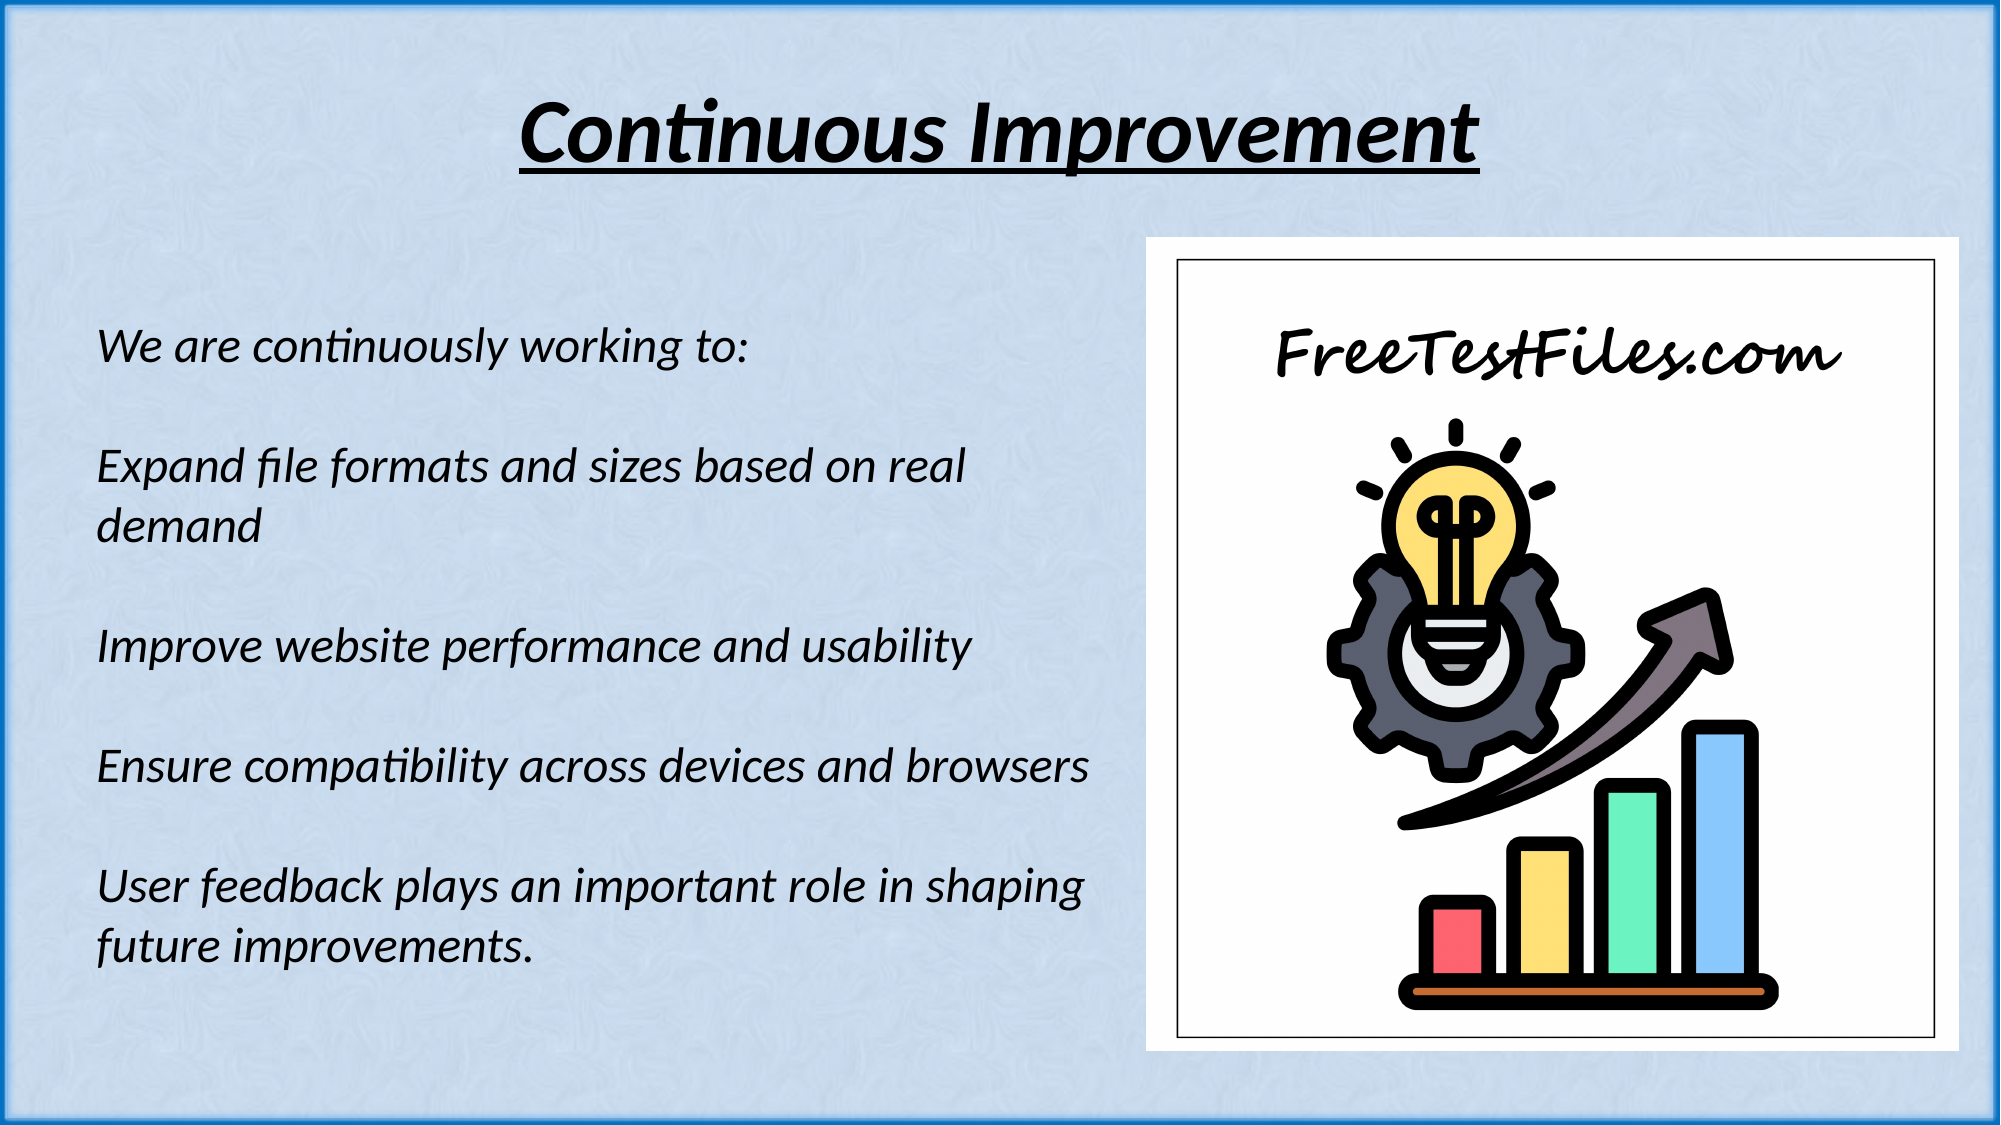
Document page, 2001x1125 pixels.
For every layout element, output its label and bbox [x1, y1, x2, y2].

picture [1146, 237, 1959, 1051]
text_box [0, 0, 1999, 1125]
